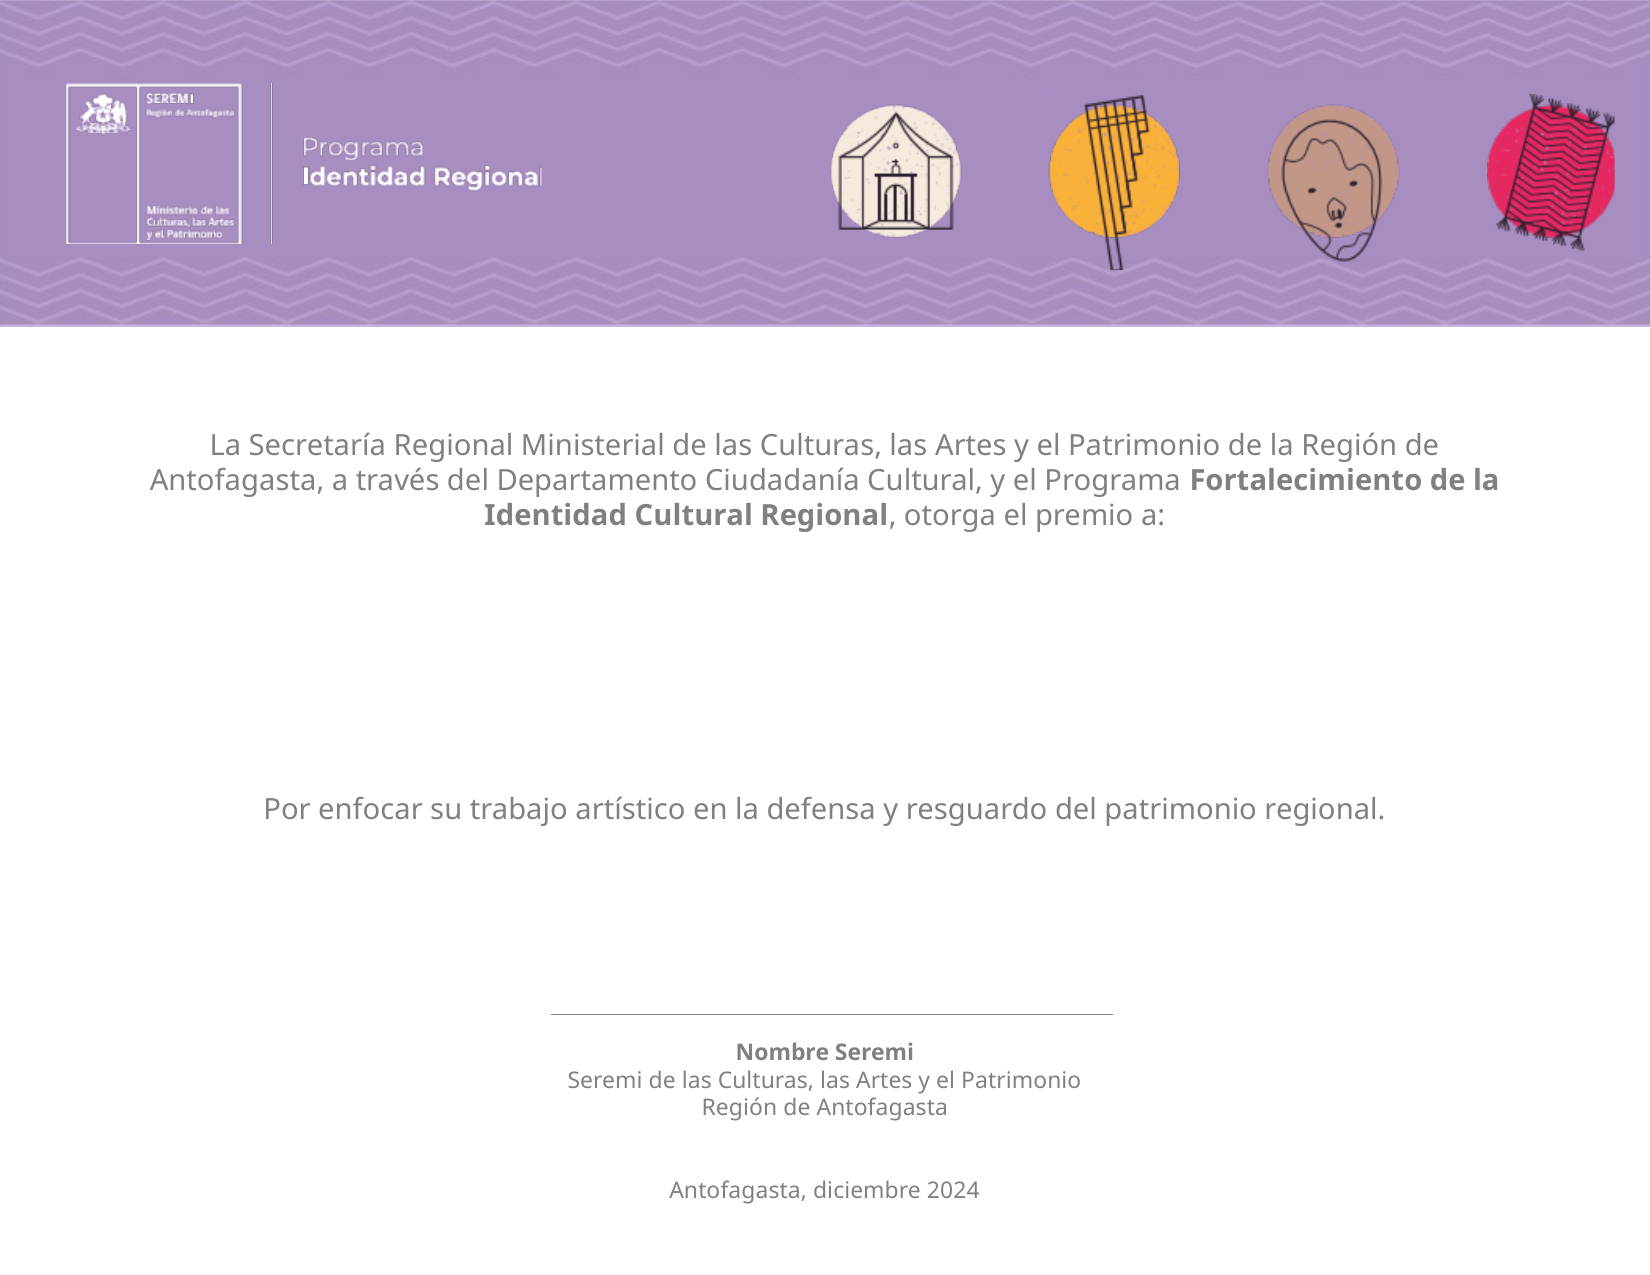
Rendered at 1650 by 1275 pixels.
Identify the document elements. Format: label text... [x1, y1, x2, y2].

text_box Nombre Seremi Seremi de las Culturas, las Artes y el Patrimonio Región de Antofagasta Antofagasta, diciembre 2024 [0, 1030, 1650, 1210]
text_box La Secretaría Regional Ministerial de las Culturas, las Artes y el Patrimonio de la Región de Antofagasta, a través del Departamento Ciudadanía Cultural, y el Programa Fortalecimiento de la Identidad Cultural Regional, otorga el premio a: [120, 418, 1530, 539]
picture [0, 0, 1650, 327]
text_box Por enfocar su trabajo artístico en la defensa y resguardo del patrimonio regional. [120, 783, 1530, 833]
